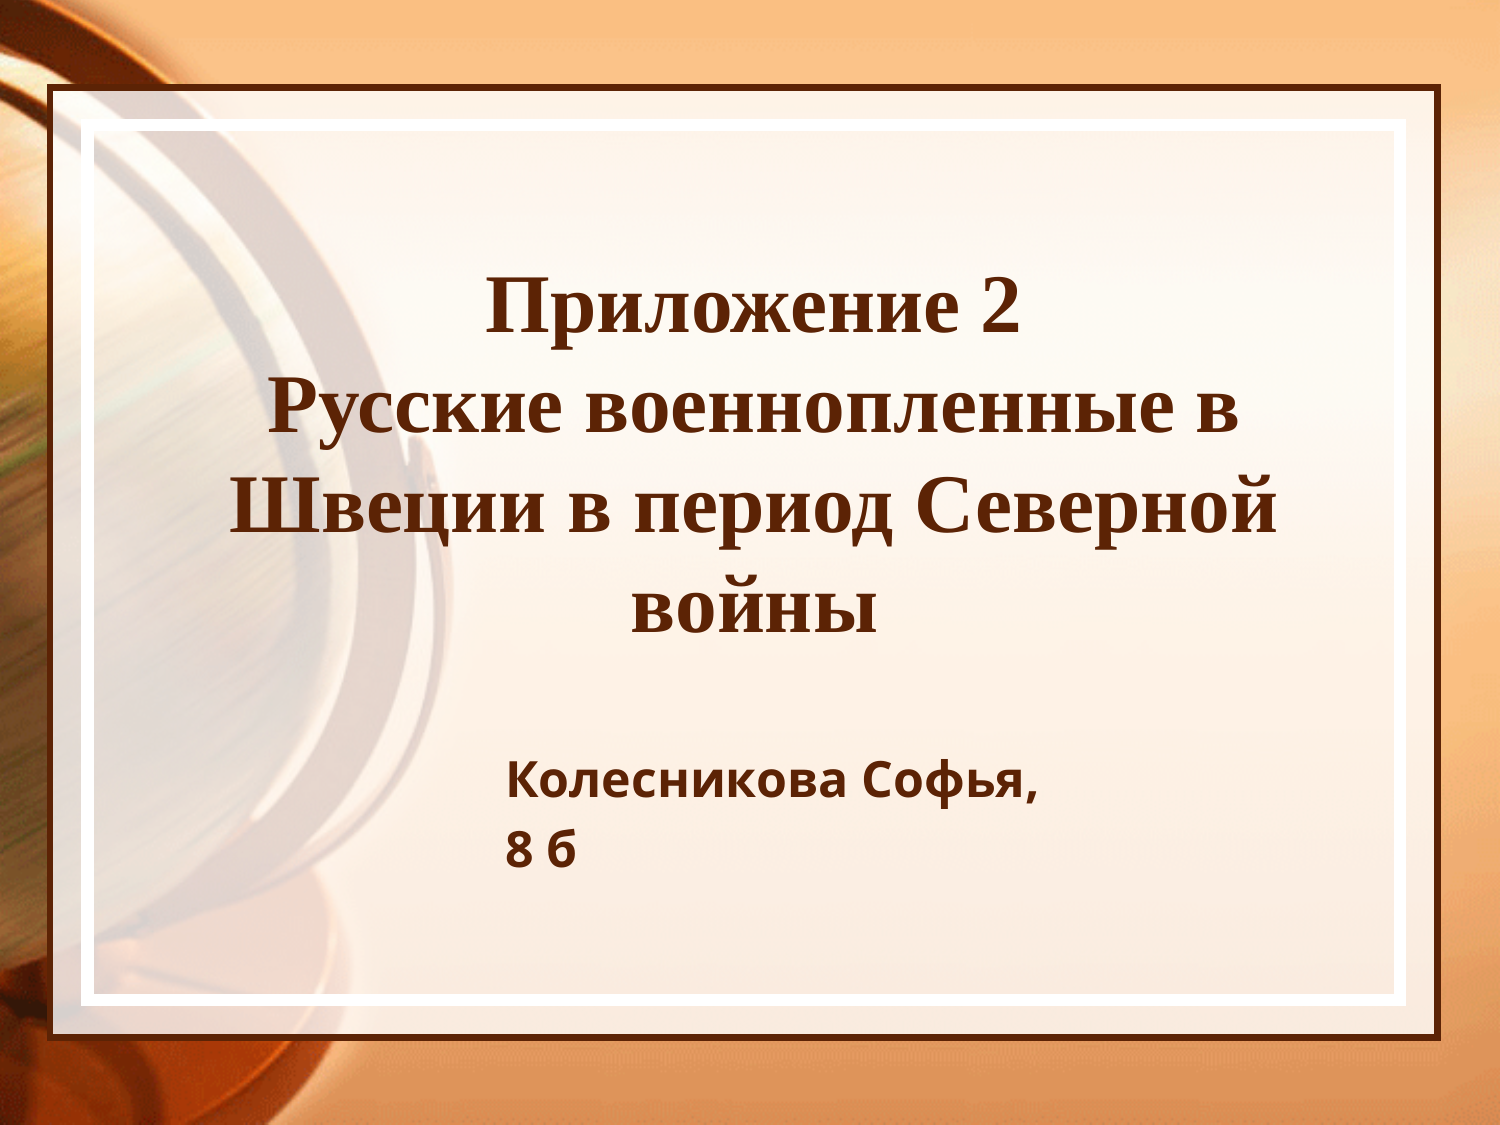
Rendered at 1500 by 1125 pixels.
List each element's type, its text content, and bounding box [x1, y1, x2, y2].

subtitle Колесникова Софья, 8 б [490, 739, 1459, 962]
picture [0, 0, 1500, 1125]
title Приложение 2 Русские военнопленные в Швеции в период Северной войны [159, 290, 1350, 657]
